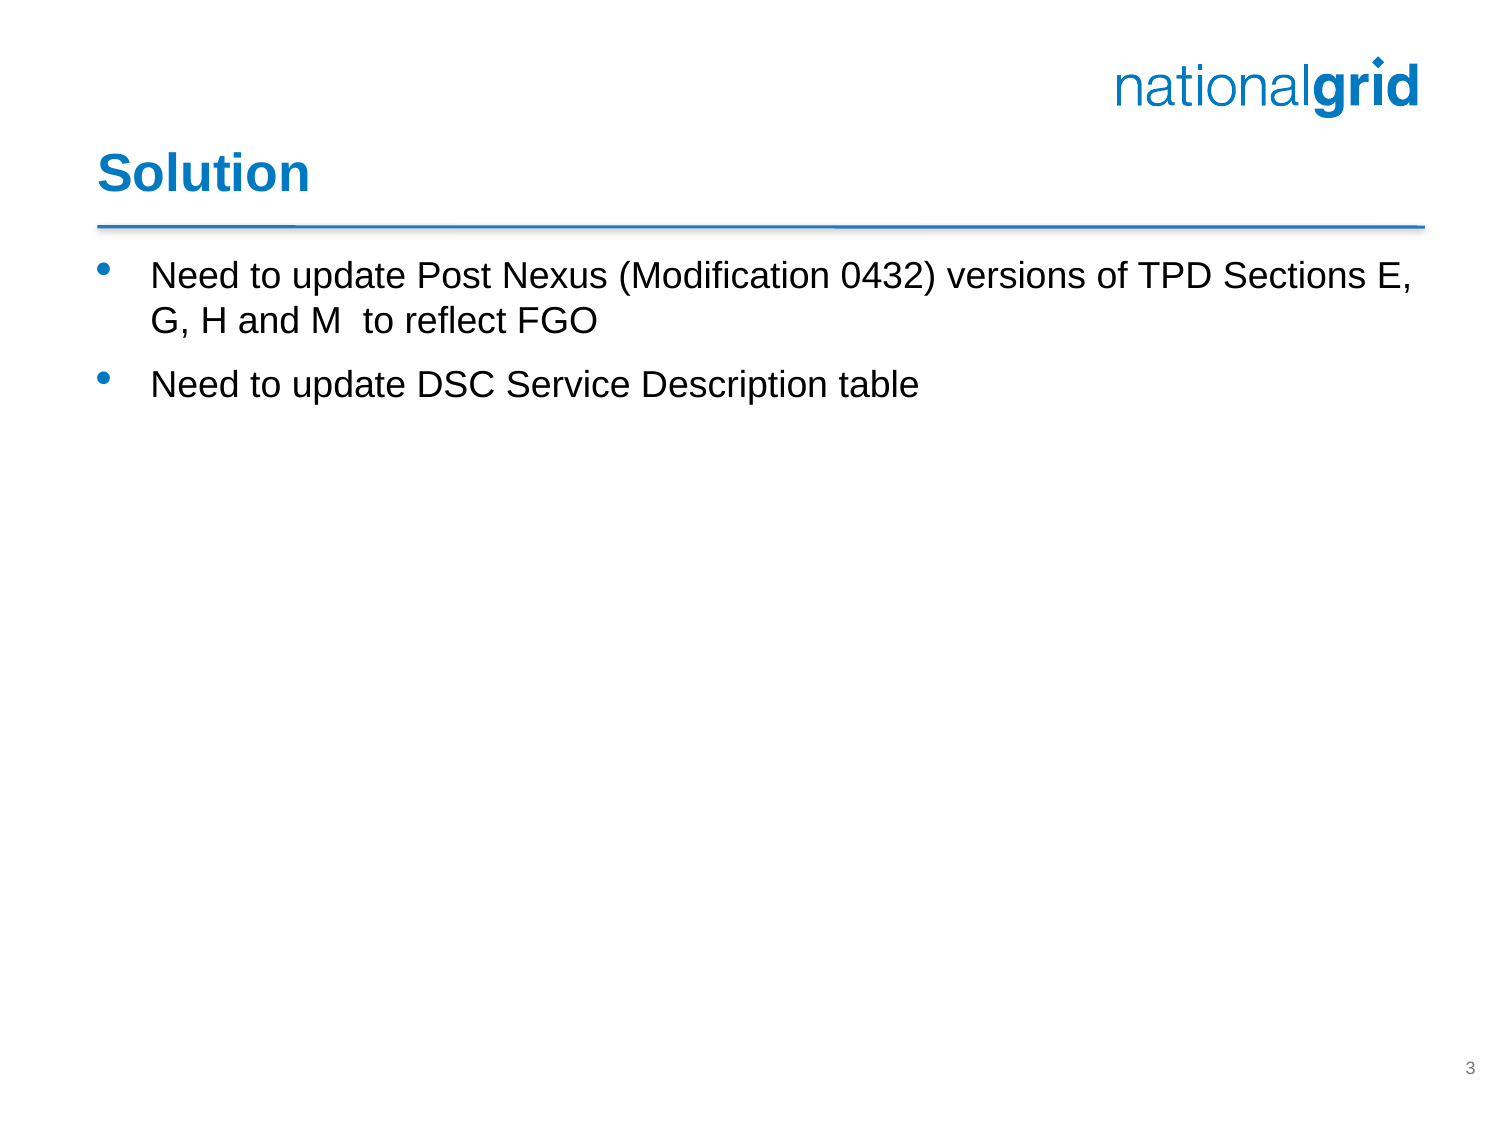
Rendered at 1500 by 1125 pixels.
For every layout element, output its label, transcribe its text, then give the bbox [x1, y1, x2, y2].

list Need to update Post Nexus (Modification 0432) versions of TPD Sections E, G, H and M to reflect FGO Need to update DSC Service Description table [97, 243, 1425, 634]
title Solution [97, 130, 1425, 211]
